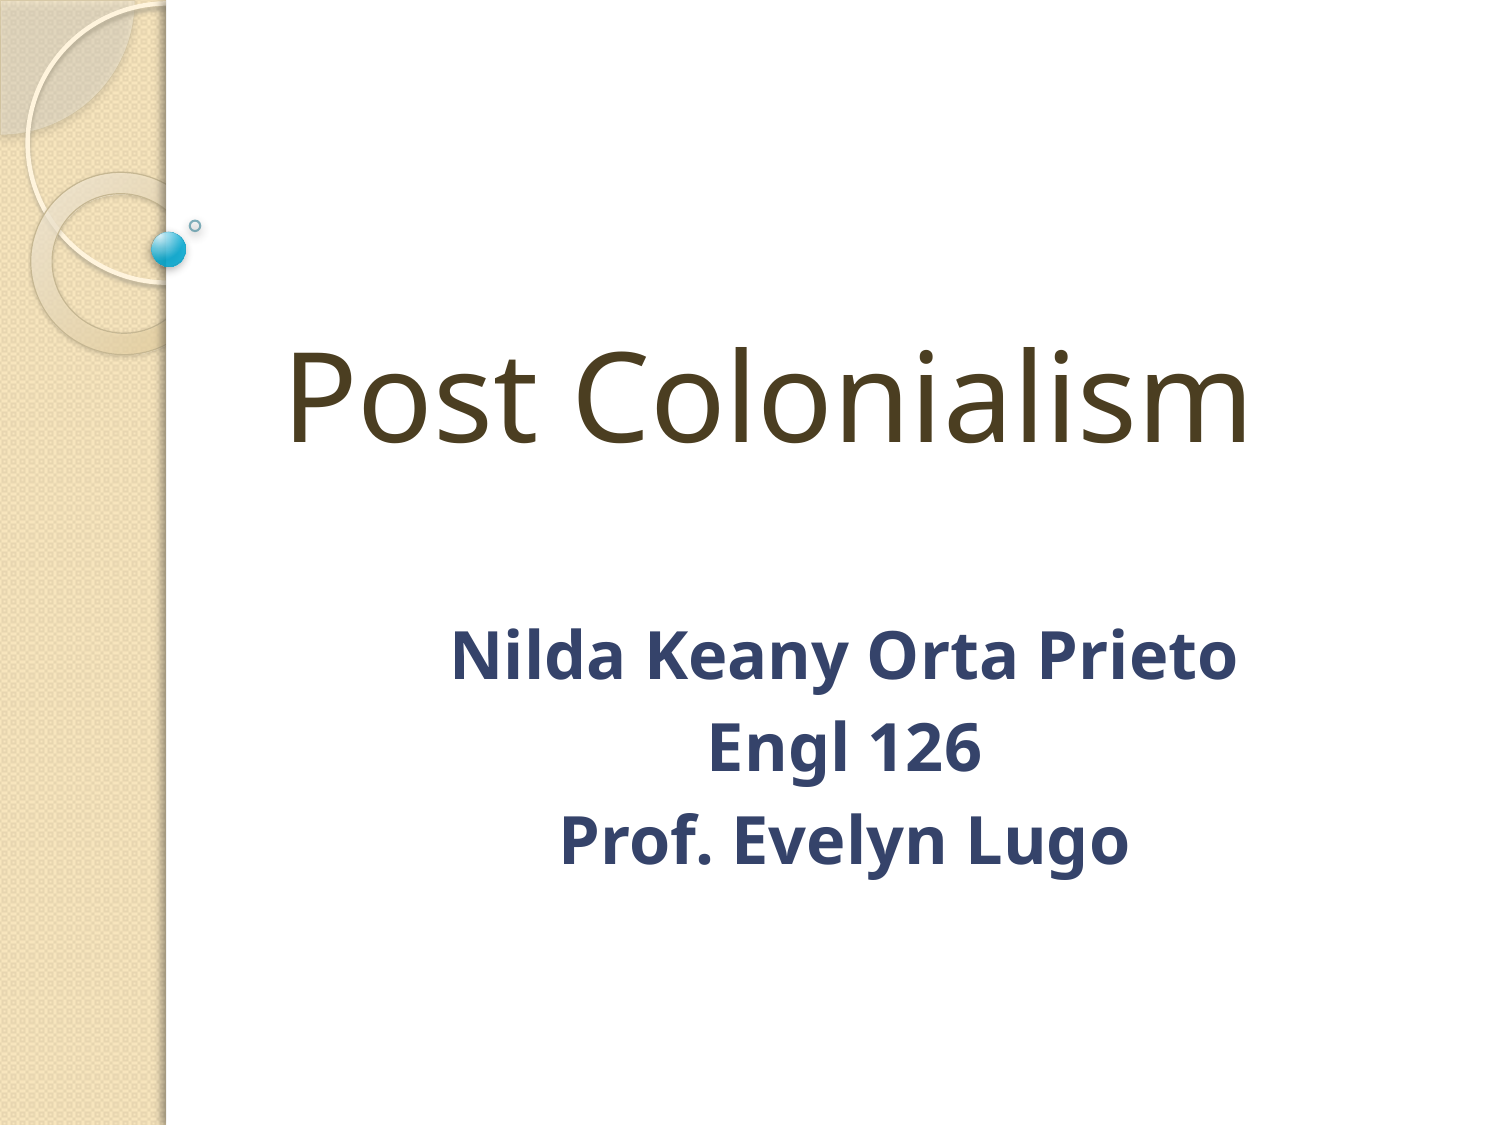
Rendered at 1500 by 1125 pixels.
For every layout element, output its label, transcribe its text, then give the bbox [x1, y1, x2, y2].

title Post Colonialism [37, 174, 1500, 475]
subtitle Nilda Keany Orta Prieto Engl 126 Prof. Evelyn Lugo [234, 612, 1450, 1038]
